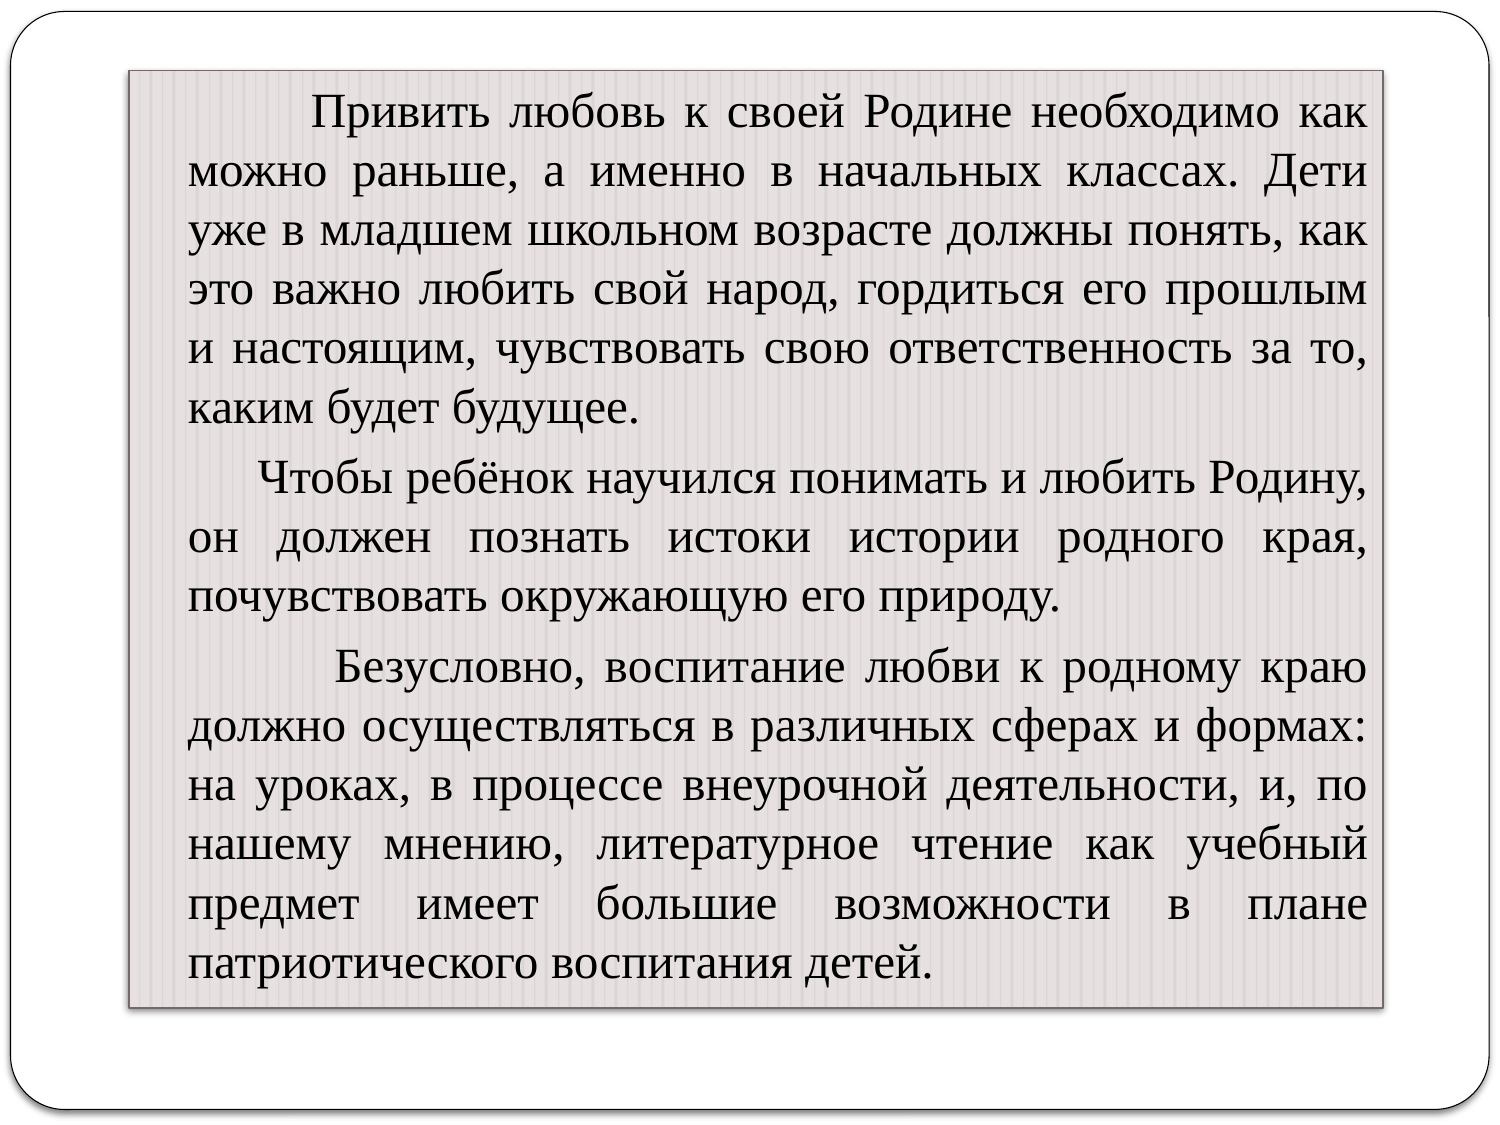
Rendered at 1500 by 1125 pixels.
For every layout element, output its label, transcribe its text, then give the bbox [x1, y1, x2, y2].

list Привить любовь к своей Родине необходимо как можно раньше, а именно в начальных классах. Дети уже в младшем школьном возрасте должны понять, как это важно любить свой народ, гордиться его прошлым и настоящим, чувствовать свою ответственность за то, каким будет будущее. Чтобы ребёнок научился понимать и любить Родину, он должен познать истоки истории родного края, почувствовать окружающую его природу. Безусловно, воспитание любви к родному краю должно осуществляться в различных сферах и формах: на уроках, в процессе внеурочной деятельности, и, по нашему мнению, литературное чтение как учебный предмет имеет большие возможности в плане патриотического воспитания детей. [128, 70, 1384, 1009]
